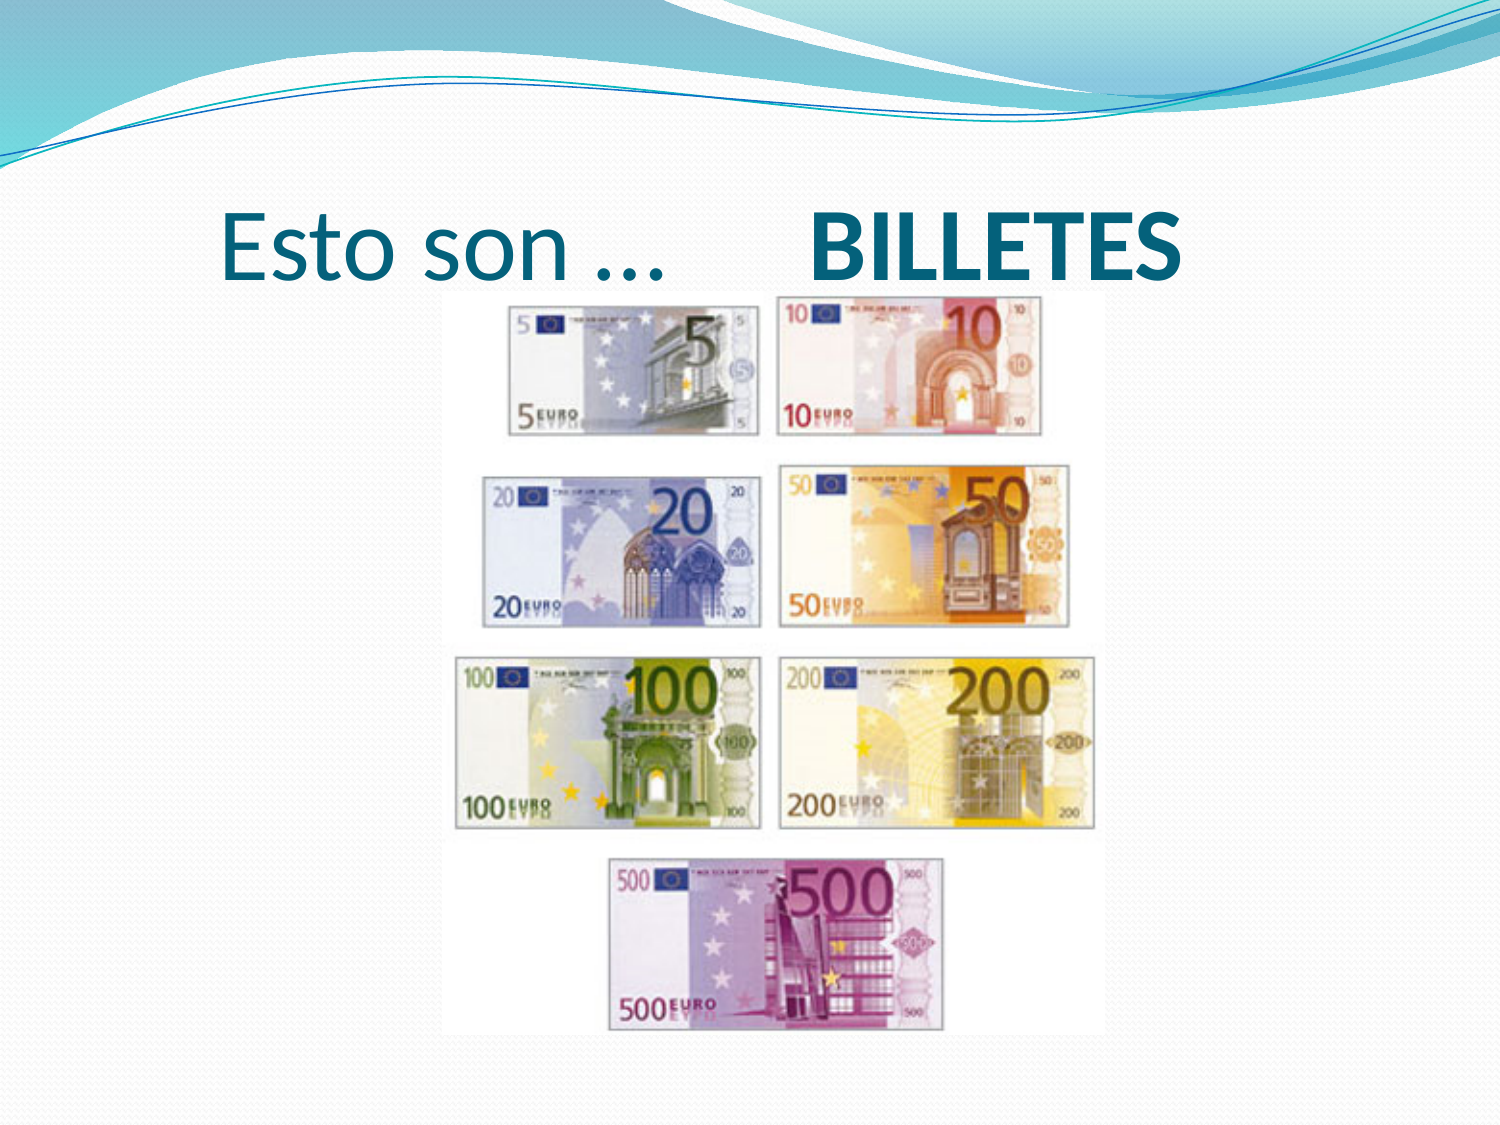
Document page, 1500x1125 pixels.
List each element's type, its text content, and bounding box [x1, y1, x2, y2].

text_box BILLETES [761, 113, 1223, 302]
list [442, 290, 1105, 1036]
title Esto son … [218, 113, 761, 302]
